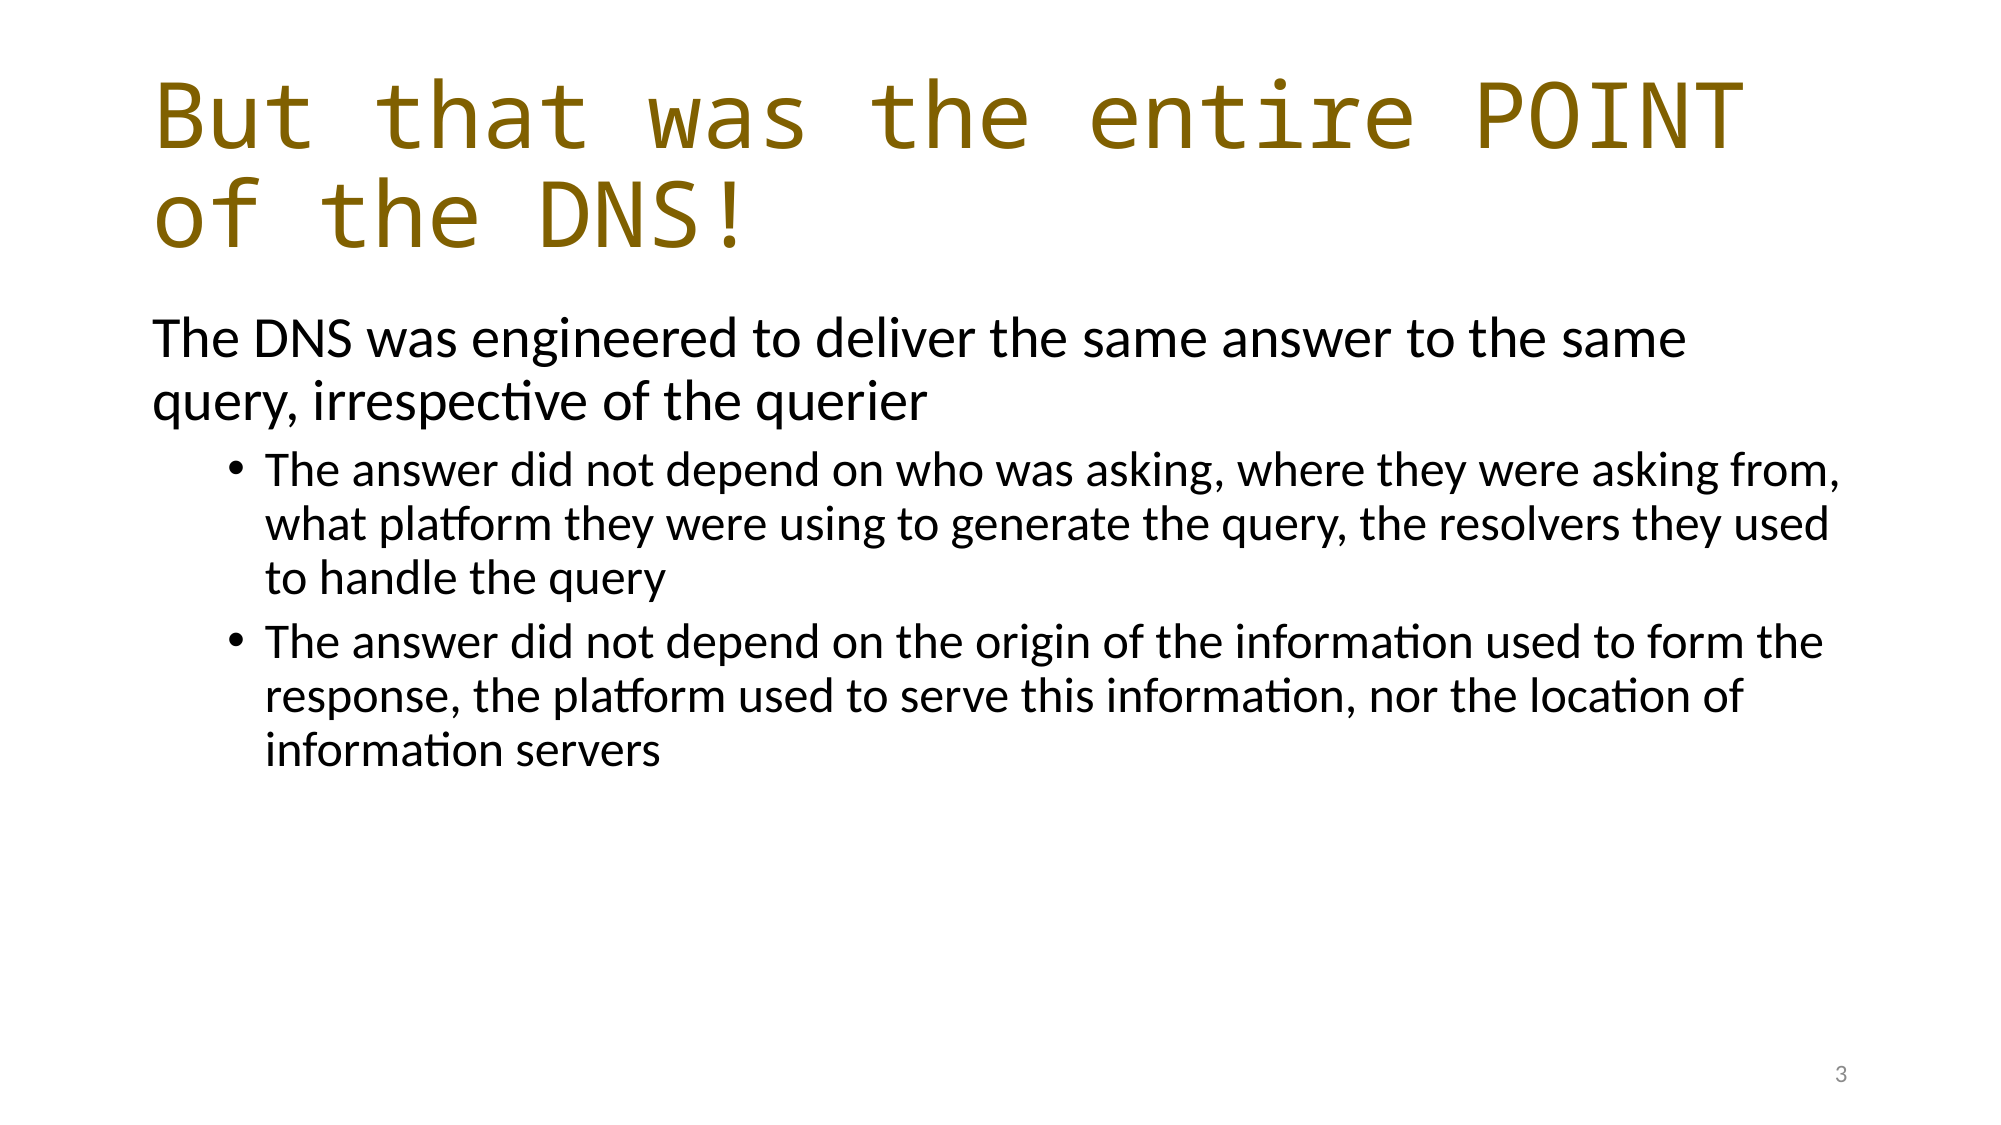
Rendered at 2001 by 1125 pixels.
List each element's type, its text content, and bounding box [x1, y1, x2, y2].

title But that was the entire POINT of the DNS! [137, 59, 1863, 278]
list The DNS was engineered to deliver the same answer to the same query, irrespective of the querier The answer did not depend on who was asking, where they were asking from, what platform they were using to generate the query, the resolvers they used to handle the query The answer did not depend on the origin of the information used to form the response, the platform used to serve this information, nor the location of information servers [137, 299, 1863, 1014]
slide_number 3 [1412, 1042, 1863, 1103]
